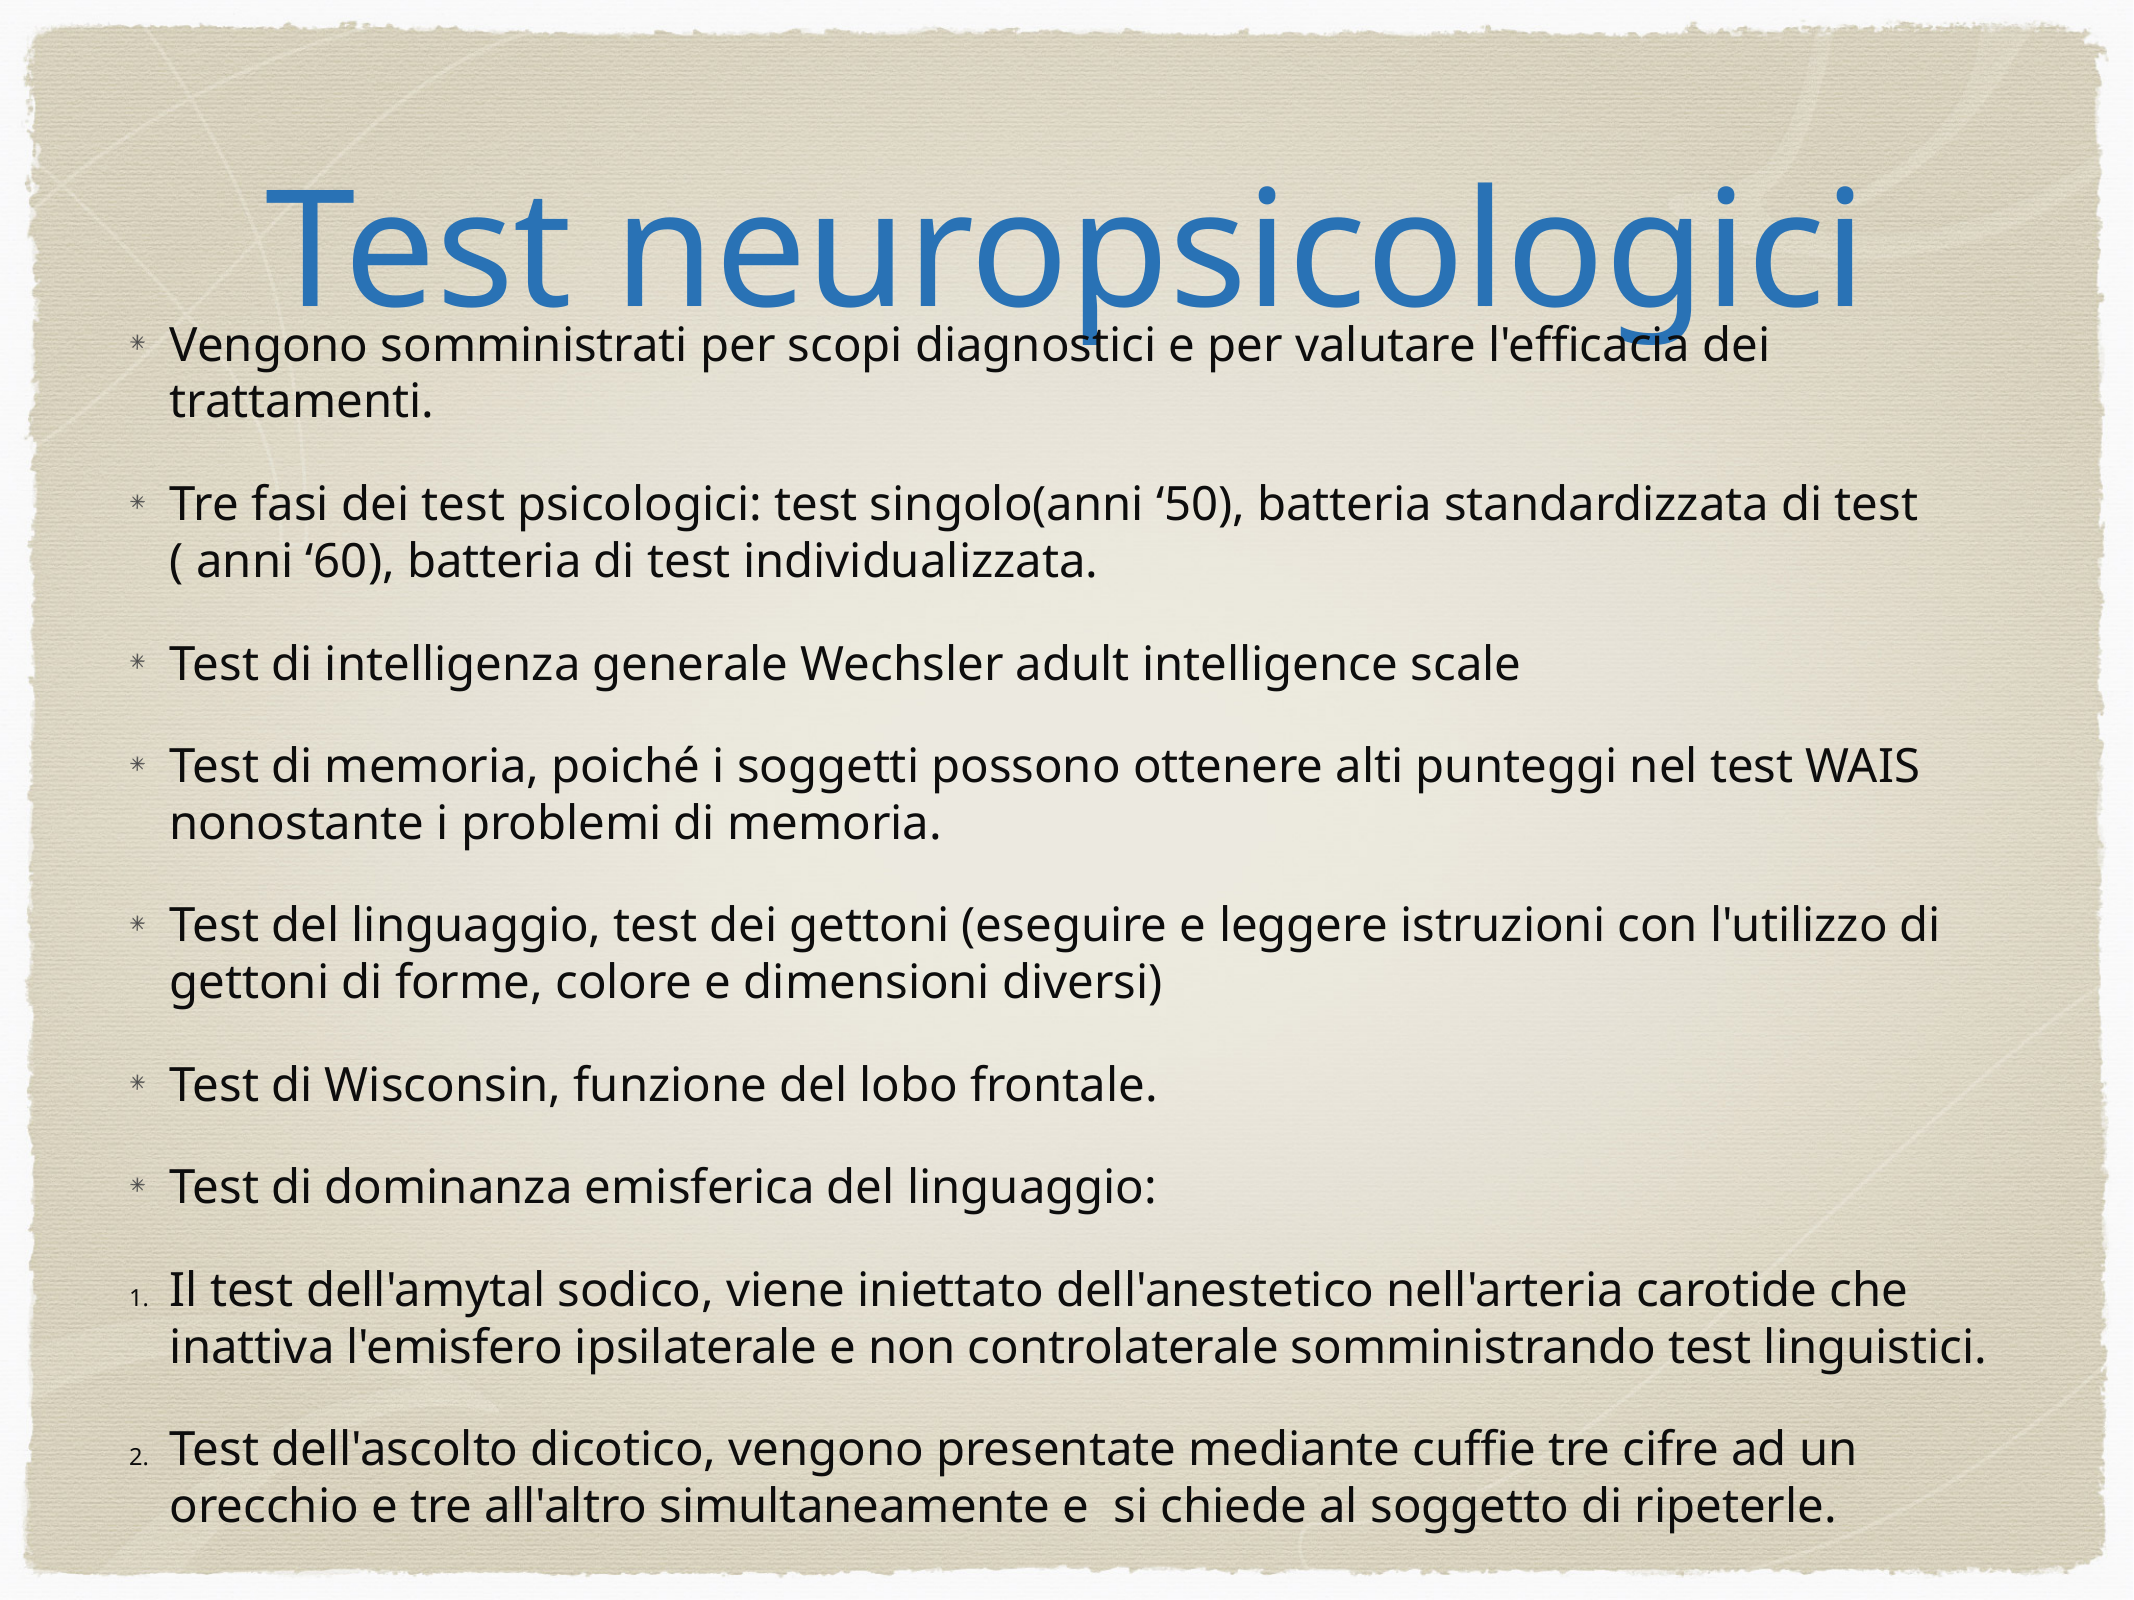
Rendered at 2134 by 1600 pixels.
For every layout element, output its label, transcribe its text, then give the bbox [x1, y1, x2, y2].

list Vengono somministrati per scopi diagnostici e per valutare l'efficacia dei trattamenti. Tre fasi dei test psicologici: test singolo(anni ‘50), batteria standardizzata di test ( anni ‘60), batteria di test individualizzata. Test di intelligenza generale Wechsler adult intelligence scale Test di memoria, poiché i soggetti possono ottenere alti punteggi nel test WAIS nonostante i problemi di memoria. Test del linguaggio, test dei gettoni (eseguire e leggere istruzioni con l'utilizzo di gettoni di forme, colore e dimensioni diversi) Test di Wisconsin, funzione del lobo frontale. Test di dominanza emisferica del linguaggio: Il test dell'amytal sodico, viene iniettato dell'anestetico nell'arteria carotide che inattiva l'emisfero ipsilaterale e non controlaterale somministrando test linguistici. Test dell'ascolto dicotico, vengono presentate mediante cuffie tre cifre ad un orecchio e tre all'altro simultaneamente e si chiede al soggetto di ripeterle. [128, 339, 2005, 1507]
picture [0, 0, 2134, 1600]
title Test neuropsicologici [128, 41, 2005, 339]
